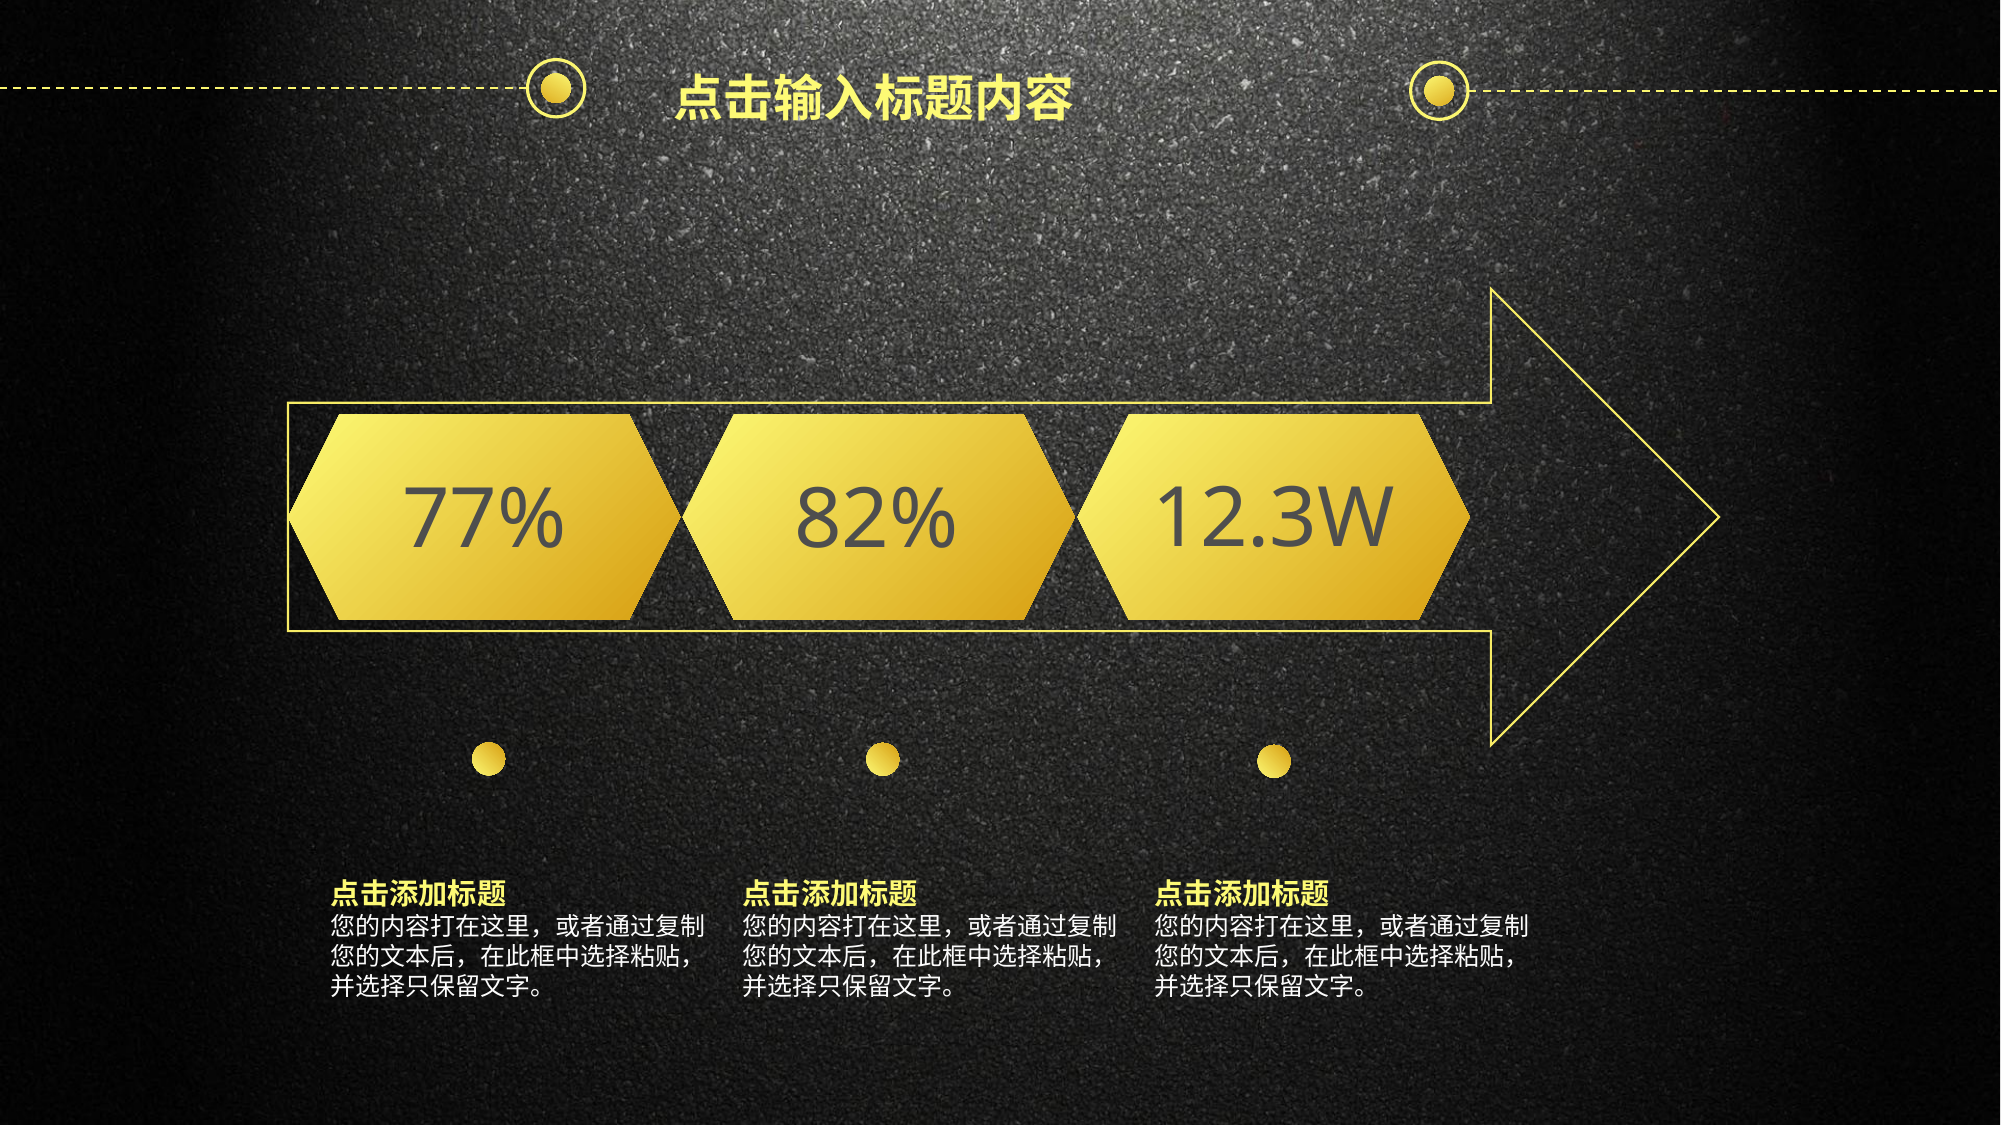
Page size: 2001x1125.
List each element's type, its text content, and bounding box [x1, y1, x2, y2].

text_box [1423, 74, 1456, 107]
text_box [471, 741, 507, 777]
text_box [1256, 743, 1292, 779]
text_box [287, 414, 681, 620]
text_box [540, 72, 572, 105]
text_box [286, 286, 1721, 748]
text_box 点击添加标题 您的内容打在这里，或者通过复制 您的文本后，在此框中选择粘贴， 并选择只保留文字。 [727, 868, 1133, 1071]
text_box 点击添加标题 您的内容打在这里，或者通过复制 您的文本后，在此框中选择粘贴， 并选择只保留文字。 [1139, 868, 1545, 1071]
text_box [526, 58, 586, 118]
text_box [1409, 61, 1470, 121]
picture [0, 0, 2001, 1125]
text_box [682, 414, 1075, 620]
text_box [1077, 414, 1470, 620]
text_box [865, 741, 901, 777]
text_box 点击输入标题内容 [612, 42, 1089, 138]
text_box 点击添加标题 您的内容打在这里，或者通过复制 您的文本后，在此框中选择粘贴， 并选择只保留文字。 [316, 868, 721, 1071]
